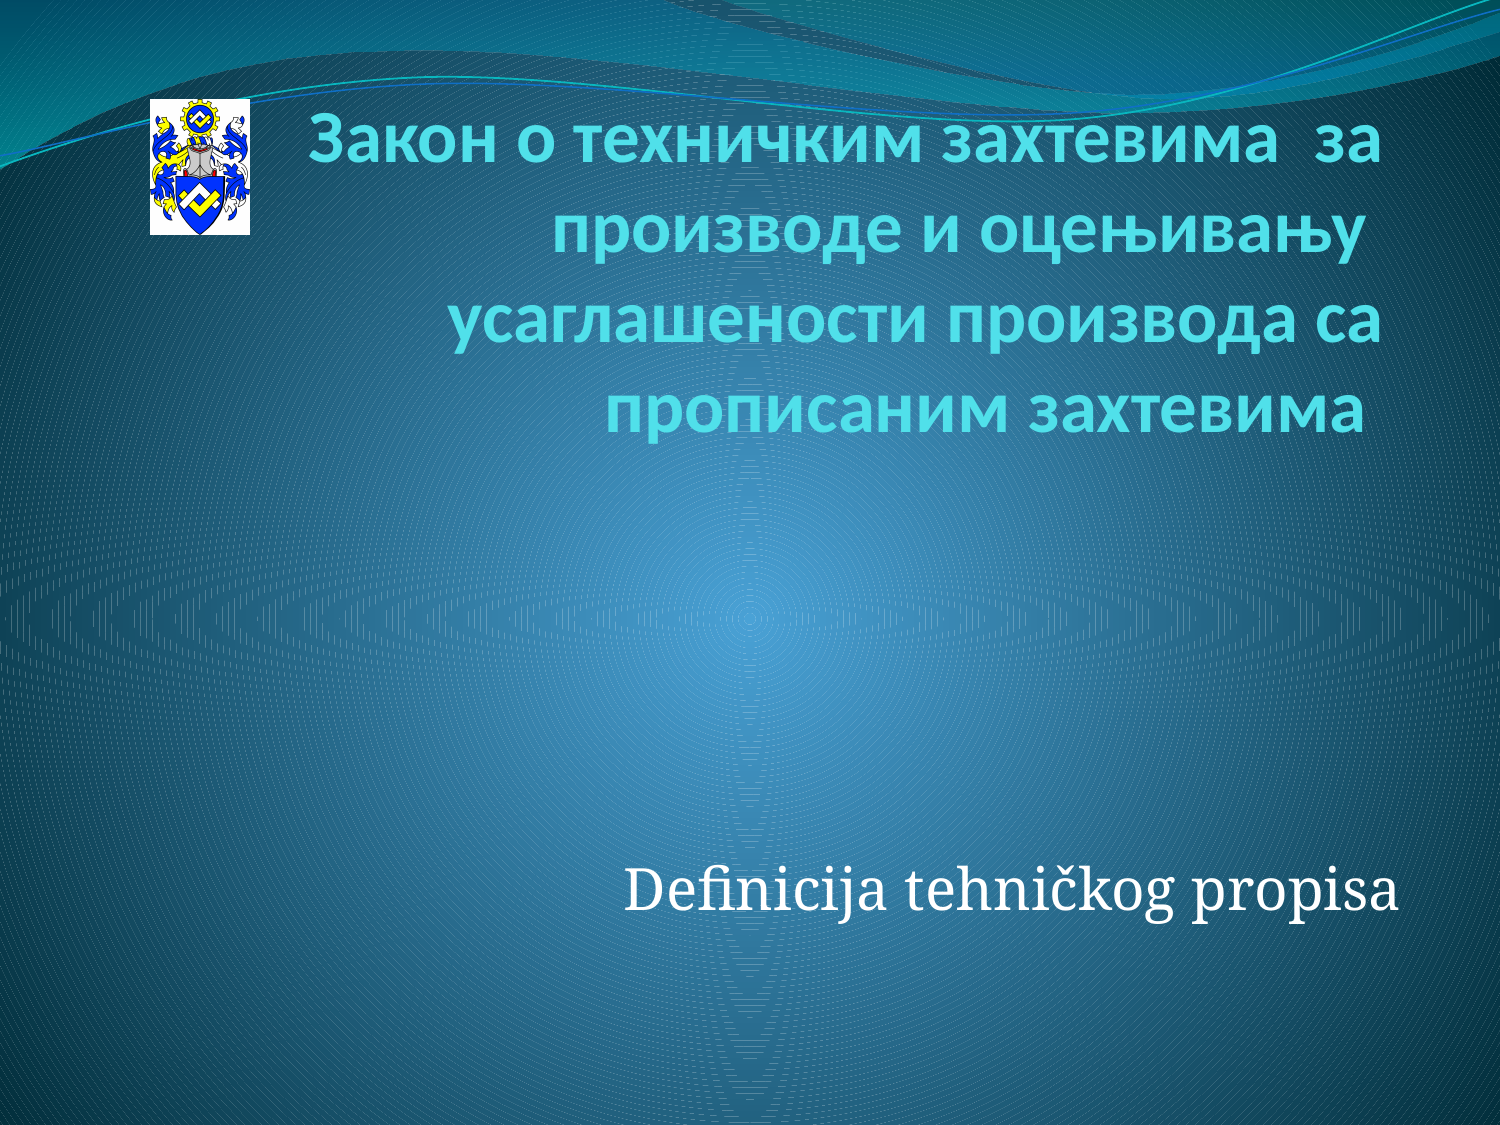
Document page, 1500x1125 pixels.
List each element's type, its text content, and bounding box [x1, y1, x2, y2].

subtitle Definicija tehničkog propisa [125, 600, 1413, 1063]
title Закон о техничким захтевима за производе и оцењивању усаглашености производа са прописаним захтевима [112, 75, 1388, 538]
picture [149, 99, 251, 235]
